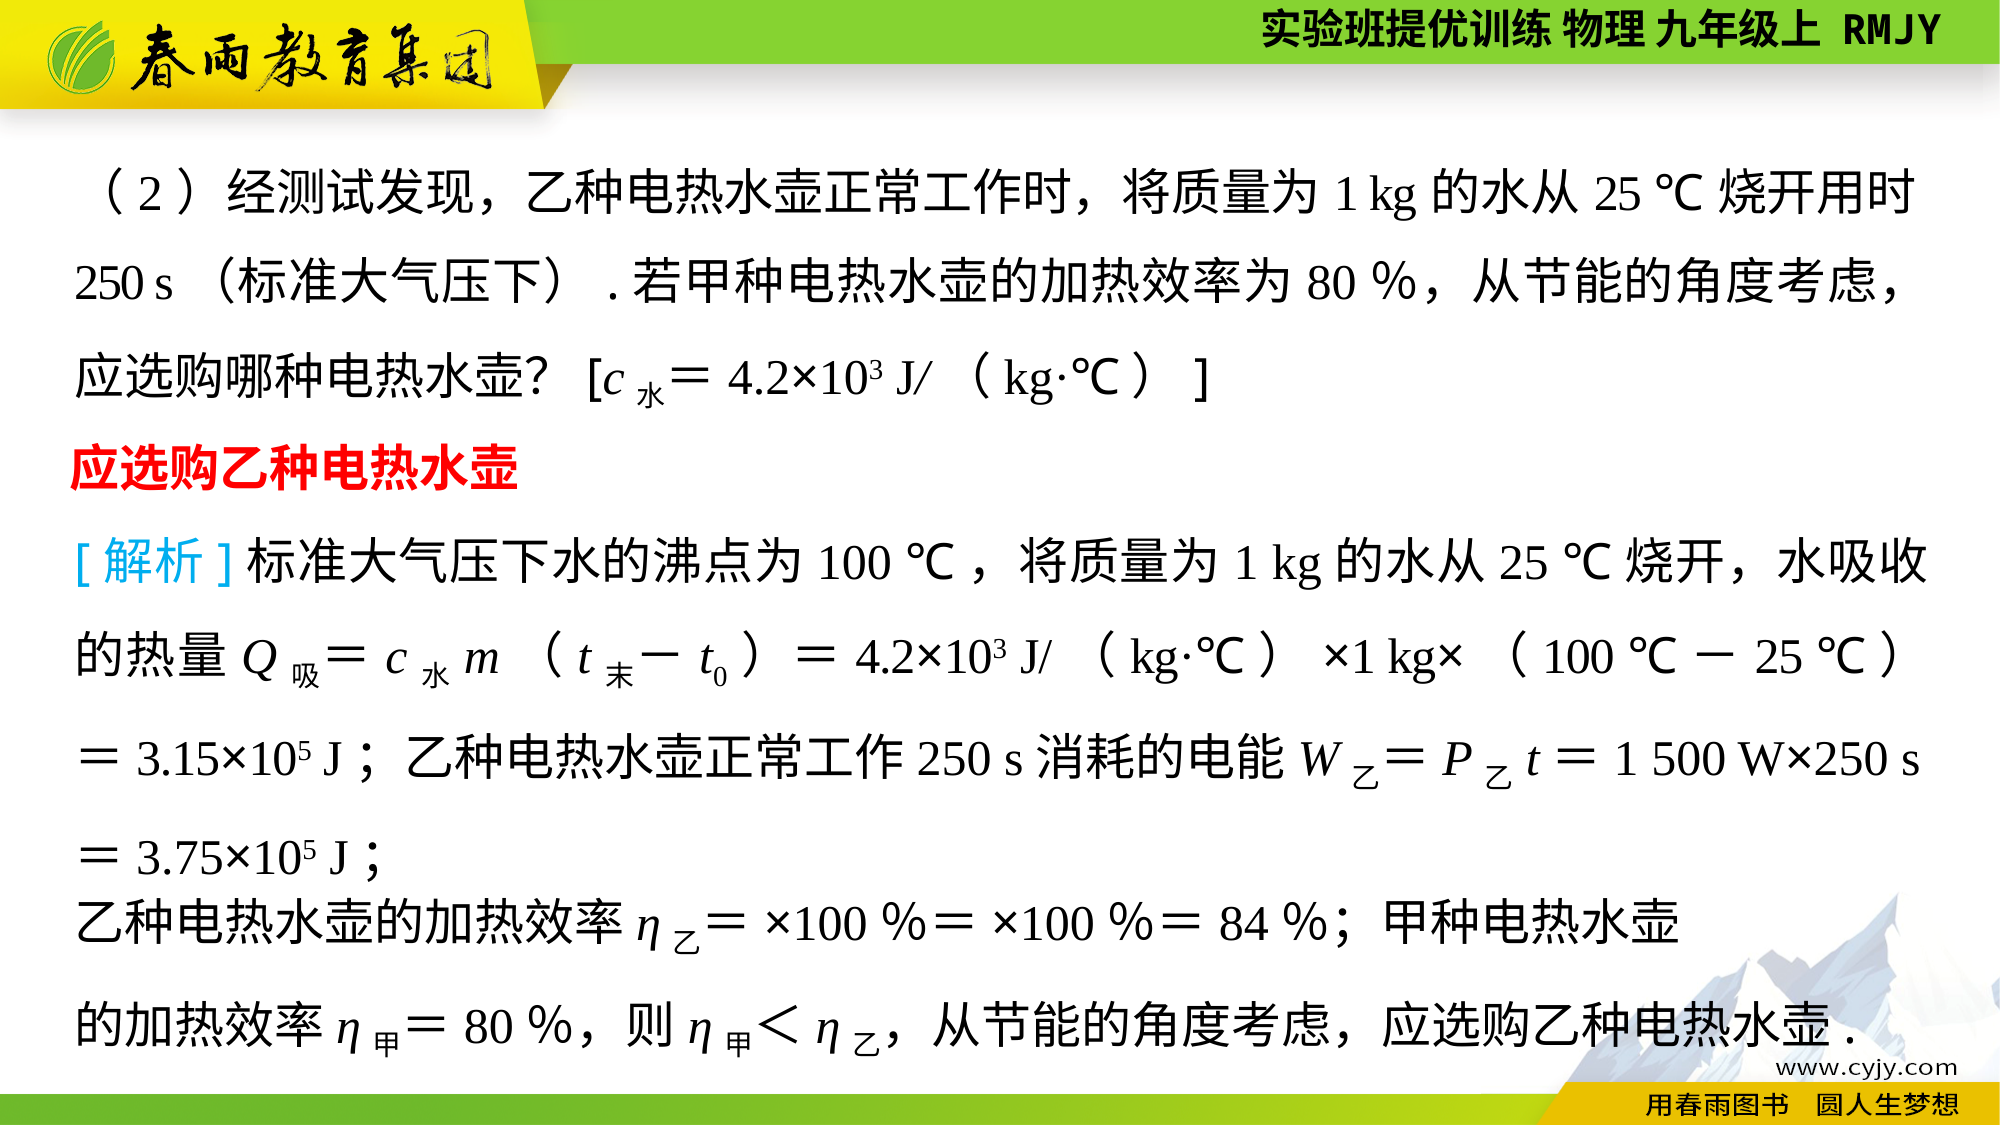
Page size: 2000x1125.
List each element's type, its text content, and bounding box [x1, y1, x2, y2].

text_box 应选购乙种电热水壶 [54, 398, 831, 504]
list （2）经测试发现，乙种电热水壶正常工作时，将质量为1 kg的水从25 ℃烧开用时250 s（标准大气压下）.若甲种电热水壶的加热效率为80％，从节能的角度考虑，应选购哪种电热水壶？[c水＝4.2×103 J/（kg·℃）] [59, 122, 1944, 399]
picture [0, 0, 2000, 1125]
